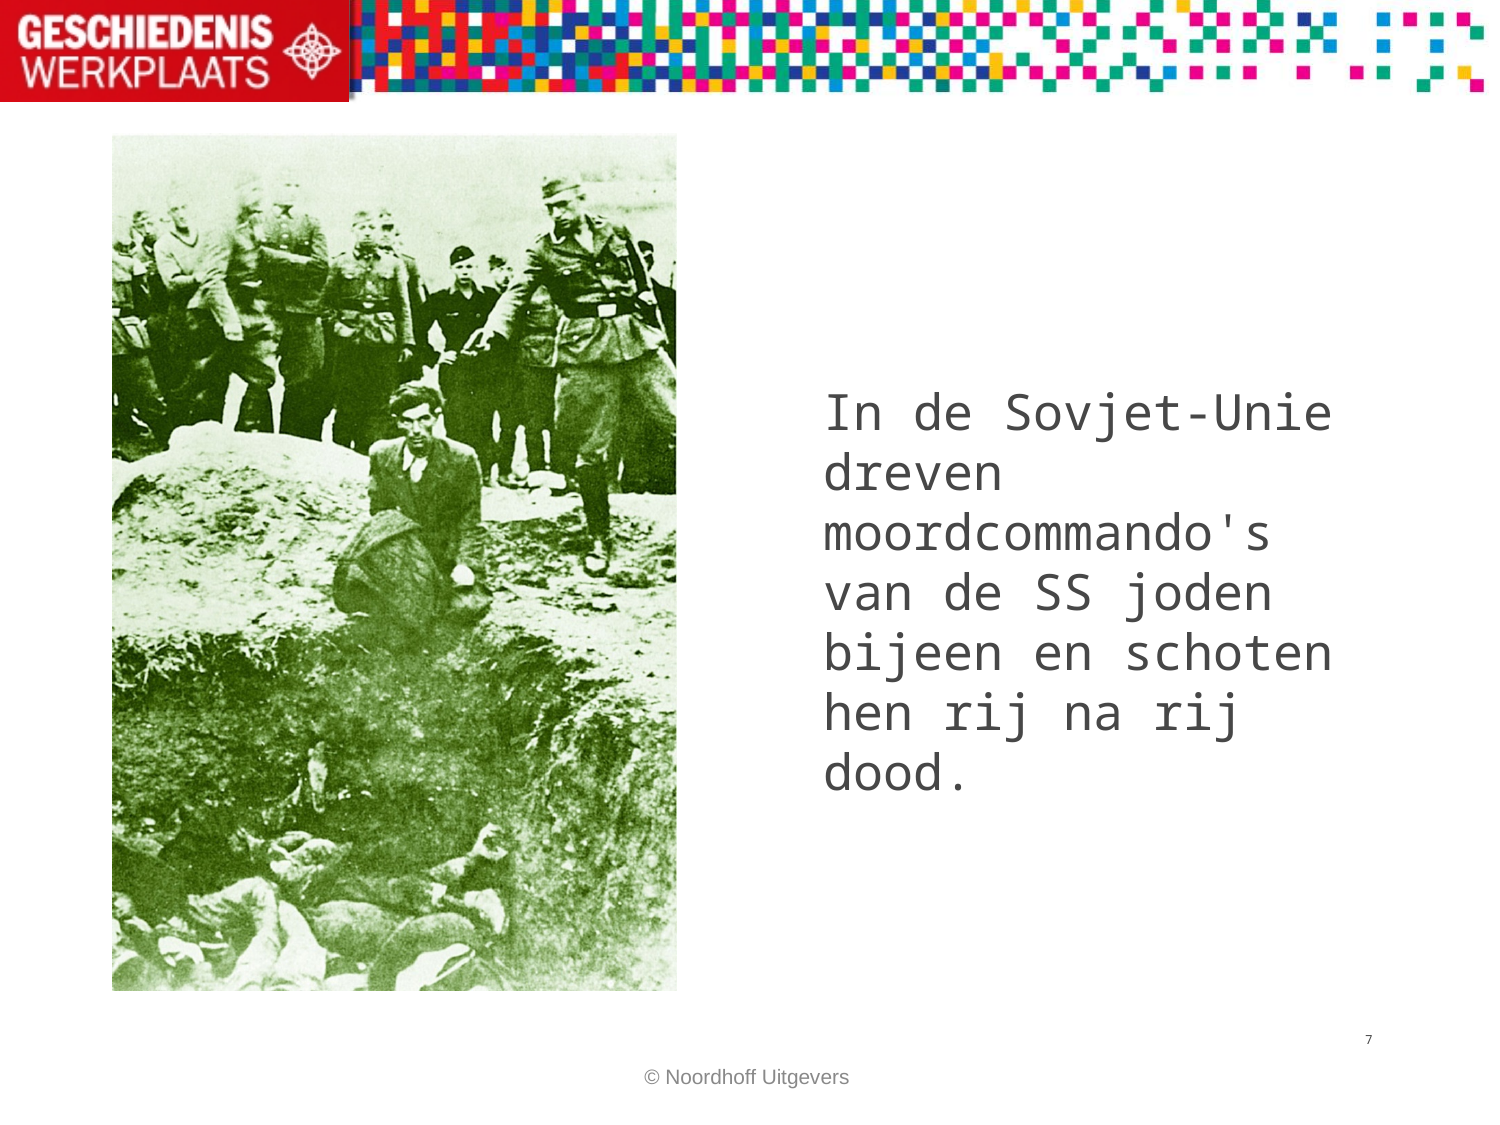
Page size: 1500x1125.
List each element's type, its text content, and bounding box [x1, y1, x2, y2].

text_box In de Sovjet-Unie dreven moordcommando's van de SS joden bijeen en schoten hen rij na rij dood. [809, 372, 1408, 808]
text_box © Noordhoff Uitgevers [512, 1045, 988, 1106]
picture [0, 0, 1500, 1125]
slide_number 7 [1325, 1025, 1388, 1063]
